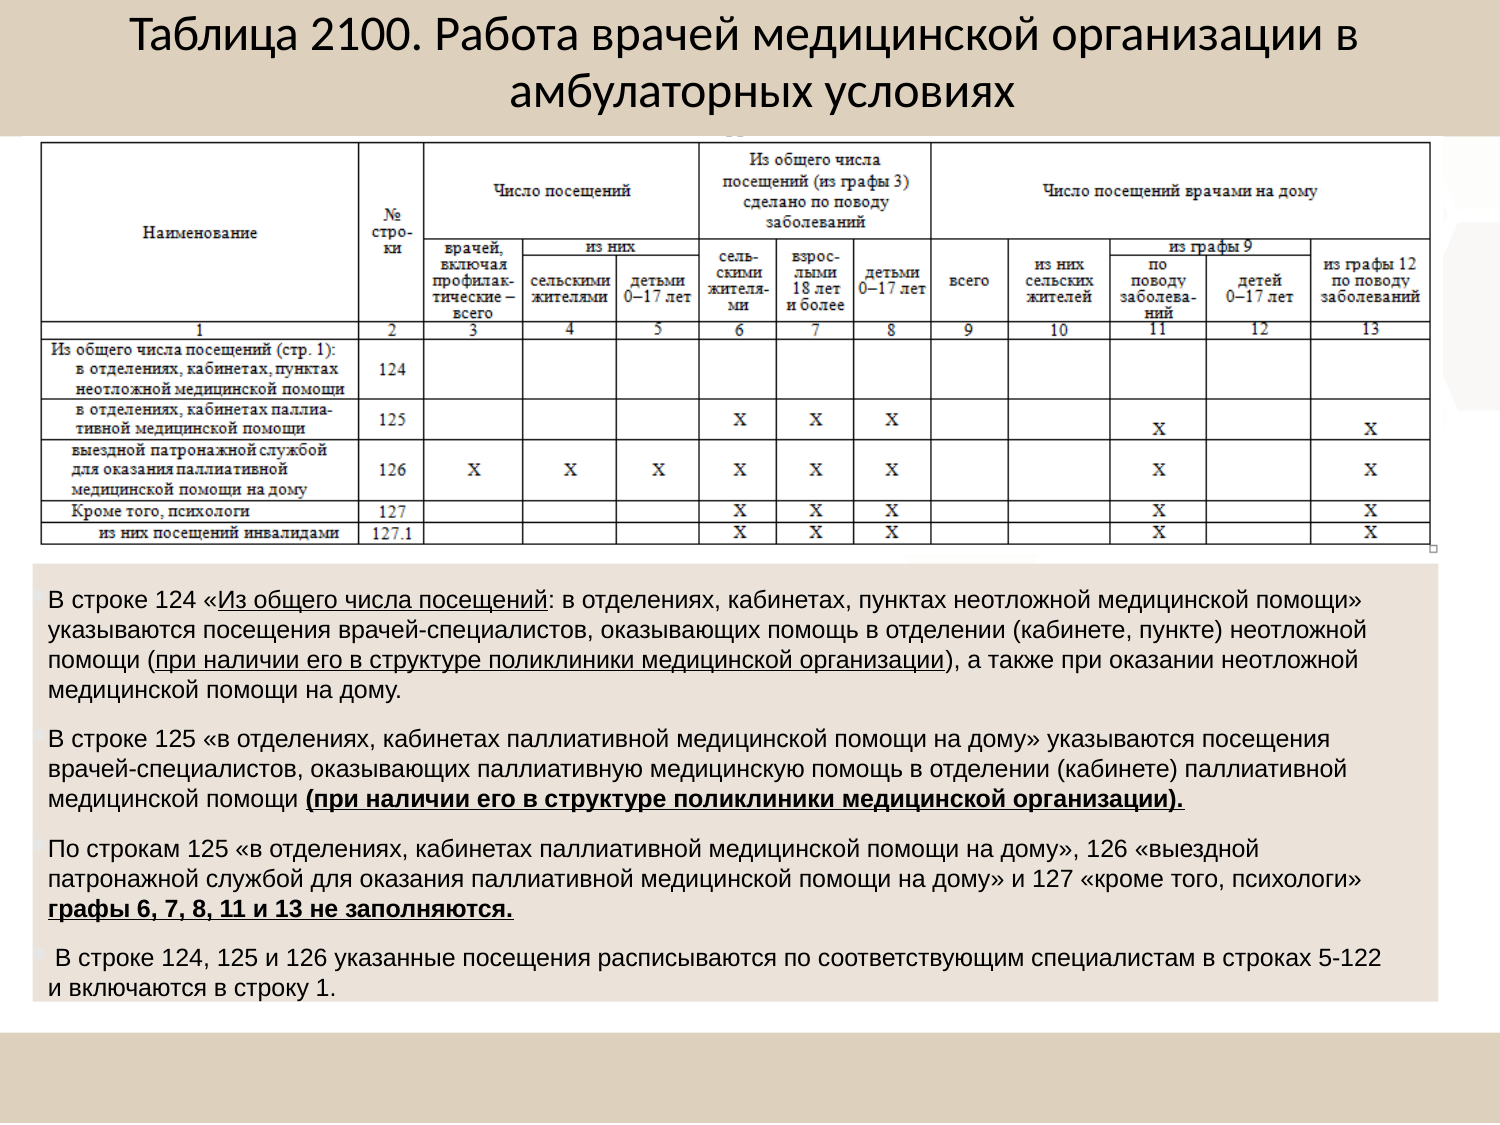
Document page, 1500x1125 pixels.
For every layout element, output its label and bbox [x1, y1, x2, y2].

picture [22, 136, 1444, 555]
text_box [0, 0, 1500, 1125]
